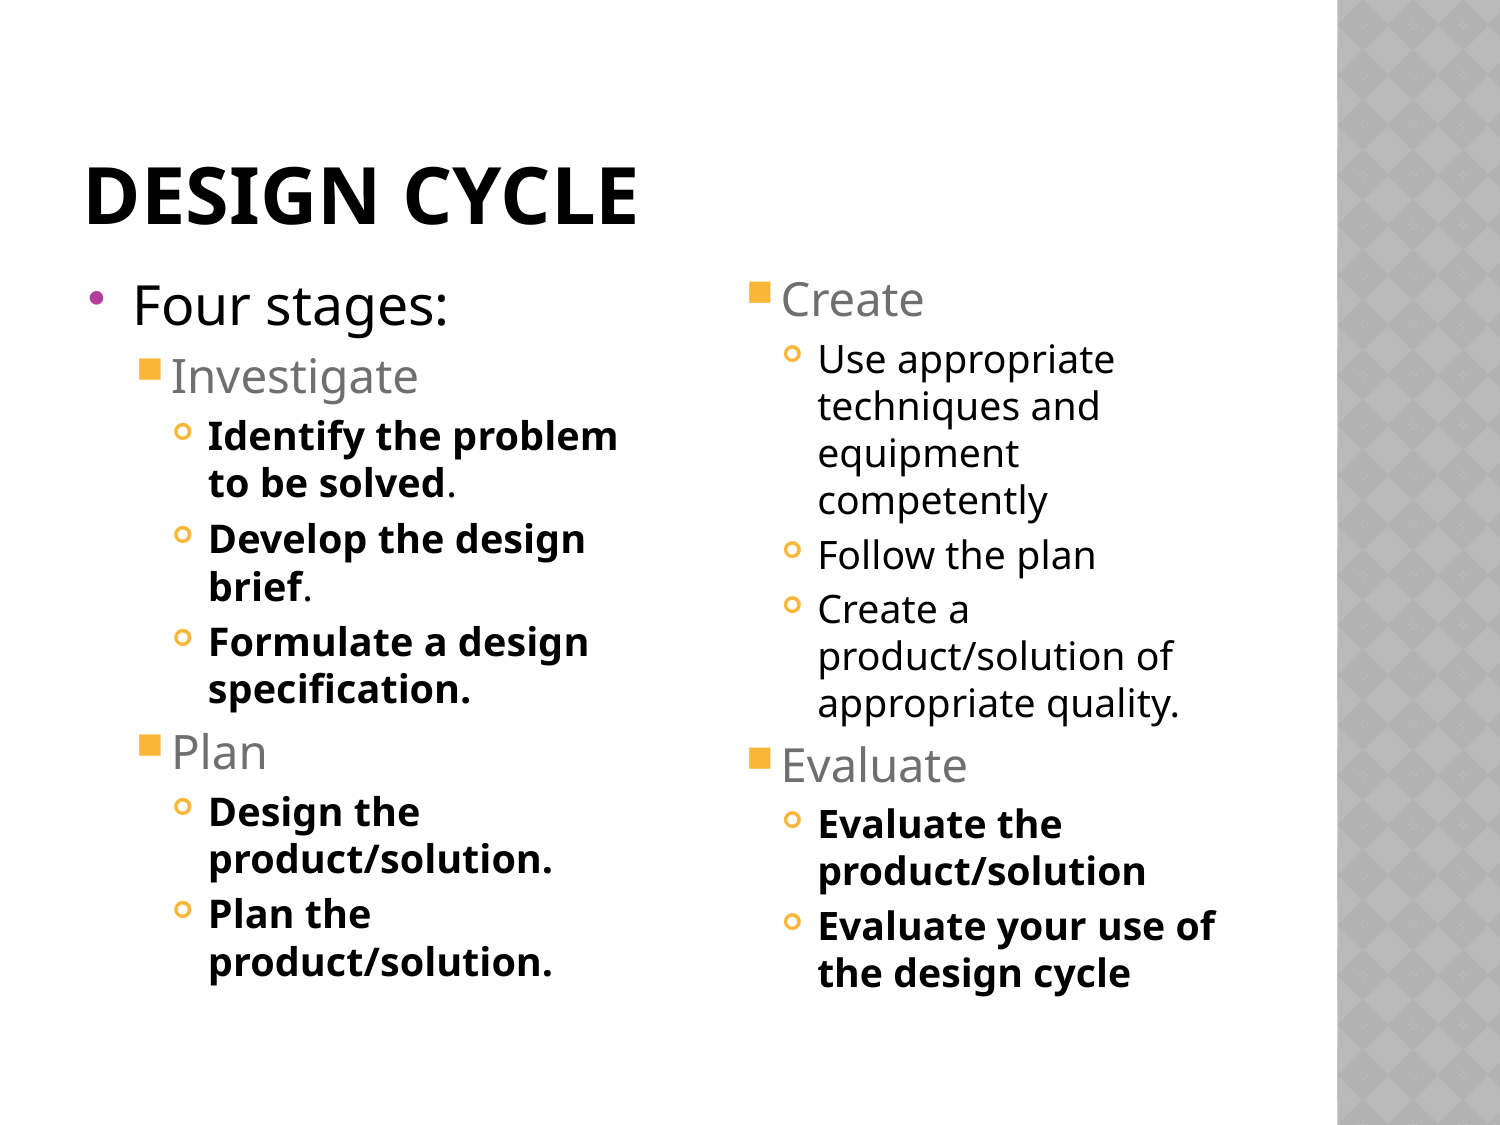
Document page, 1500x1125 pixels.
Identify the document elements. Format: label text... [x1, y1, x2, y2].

list Create Use appropriate techniques and equipment competently Follow the plan Create a product/solution of appropriate quality. Evaluate Evaluate the product/solution Evaluate your use of the design cycle [685, 262, 1263, 1005]
list Four stages: Investigate Identify the problem to be solved. Develop the design brief. Formulate a design specification. Plan Design the product/solution. Plan the product/solution. [75, 262, 653, 1005]
title Design cycle [75, 52, 1263, 240]
